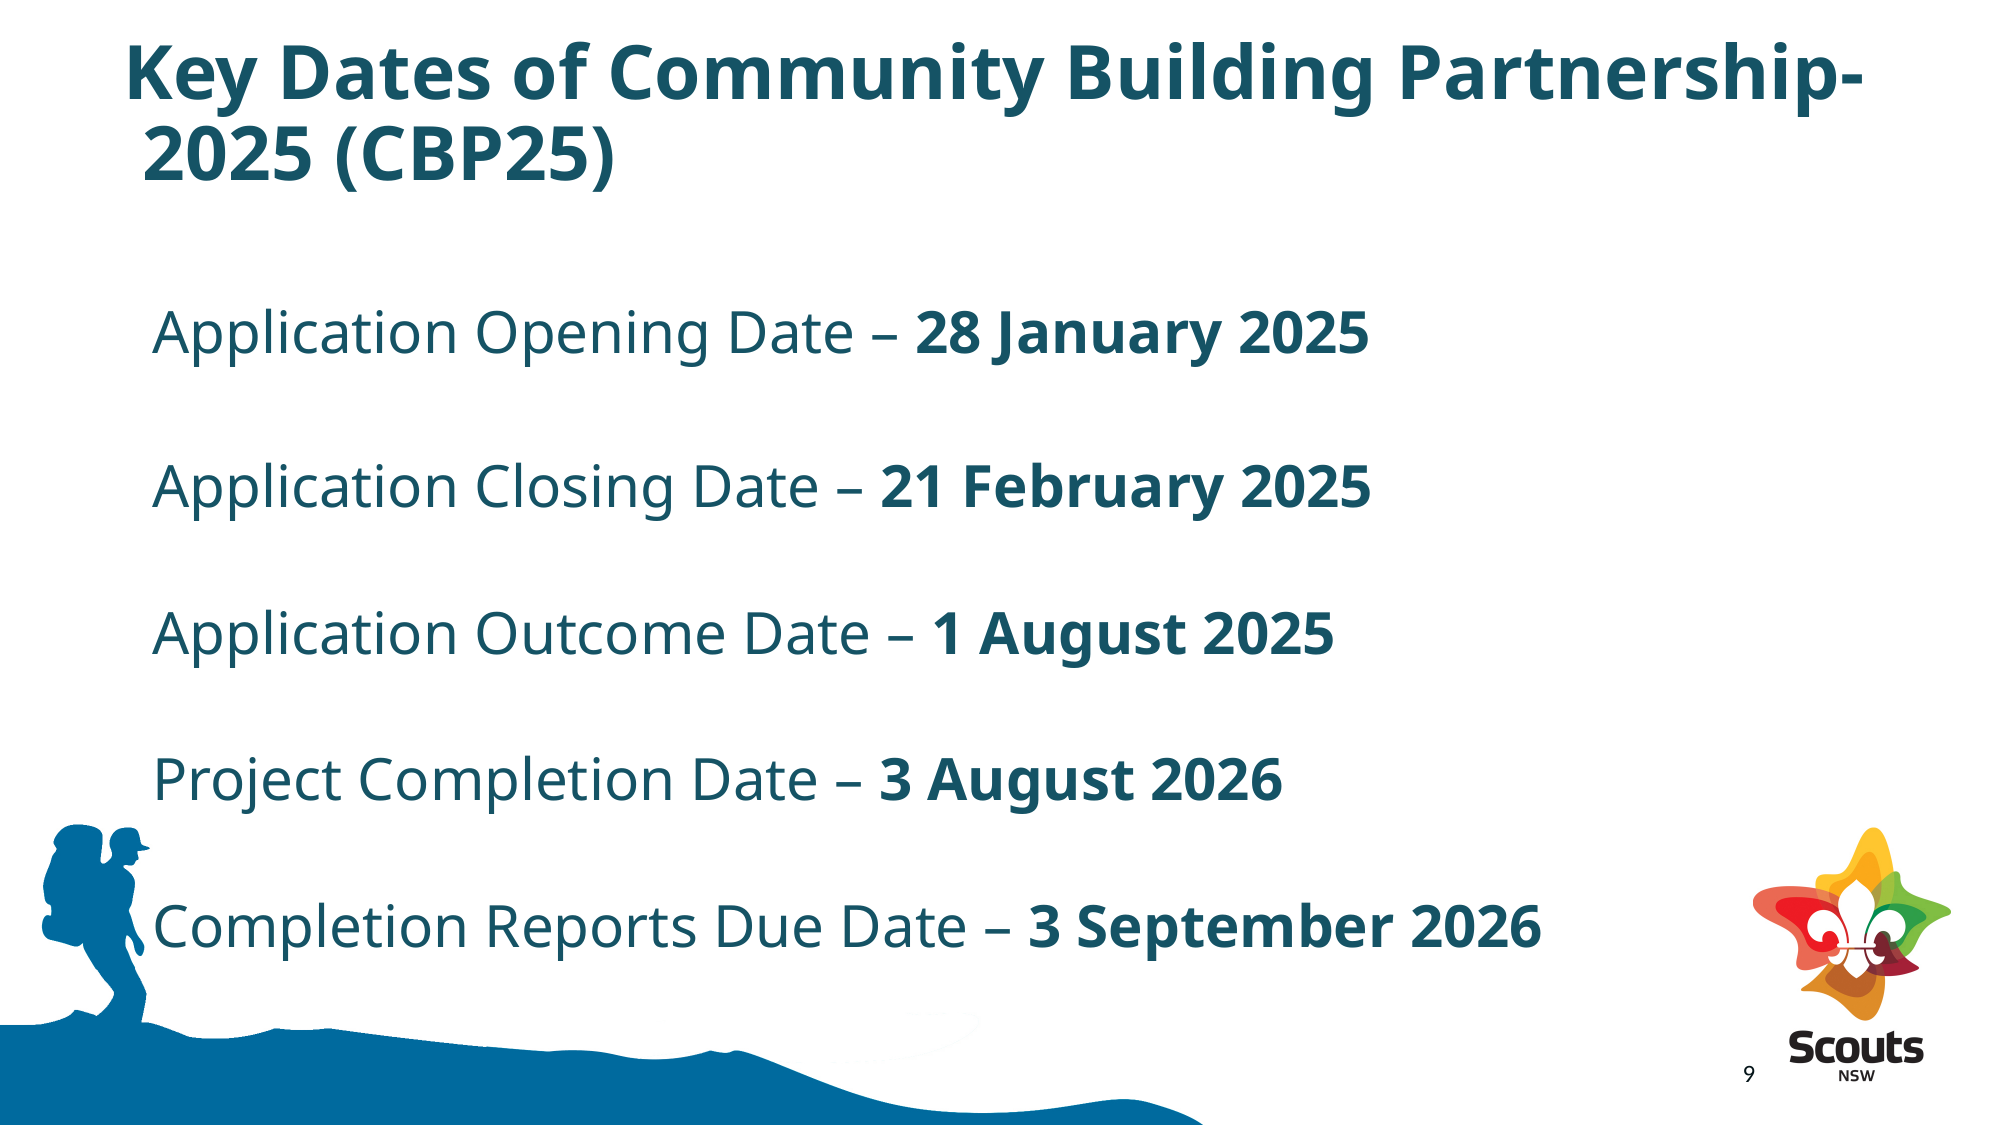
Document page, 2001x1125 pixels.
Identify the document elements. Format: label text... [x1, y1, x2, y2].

slide_number 9 [1320, 1042, 1771, 1103]
picture [126, 937, 137, 970]
title Key Dates of Community Building Partnership- 2025 (CBP25) [108, 0, 1892, 233]
picture [124, 862, 137, 931]
picture [0, 0, 2001, 1125]
list Application Opening Date – 28 January 2025 Application Closing Date – 21 February 2025 Application Outcome Date – 1 August 2025 Project Completion Date – 3 August 2026 Completion Reports Due Date – 3 September 2026 [137, 295, 1863, 1014]
